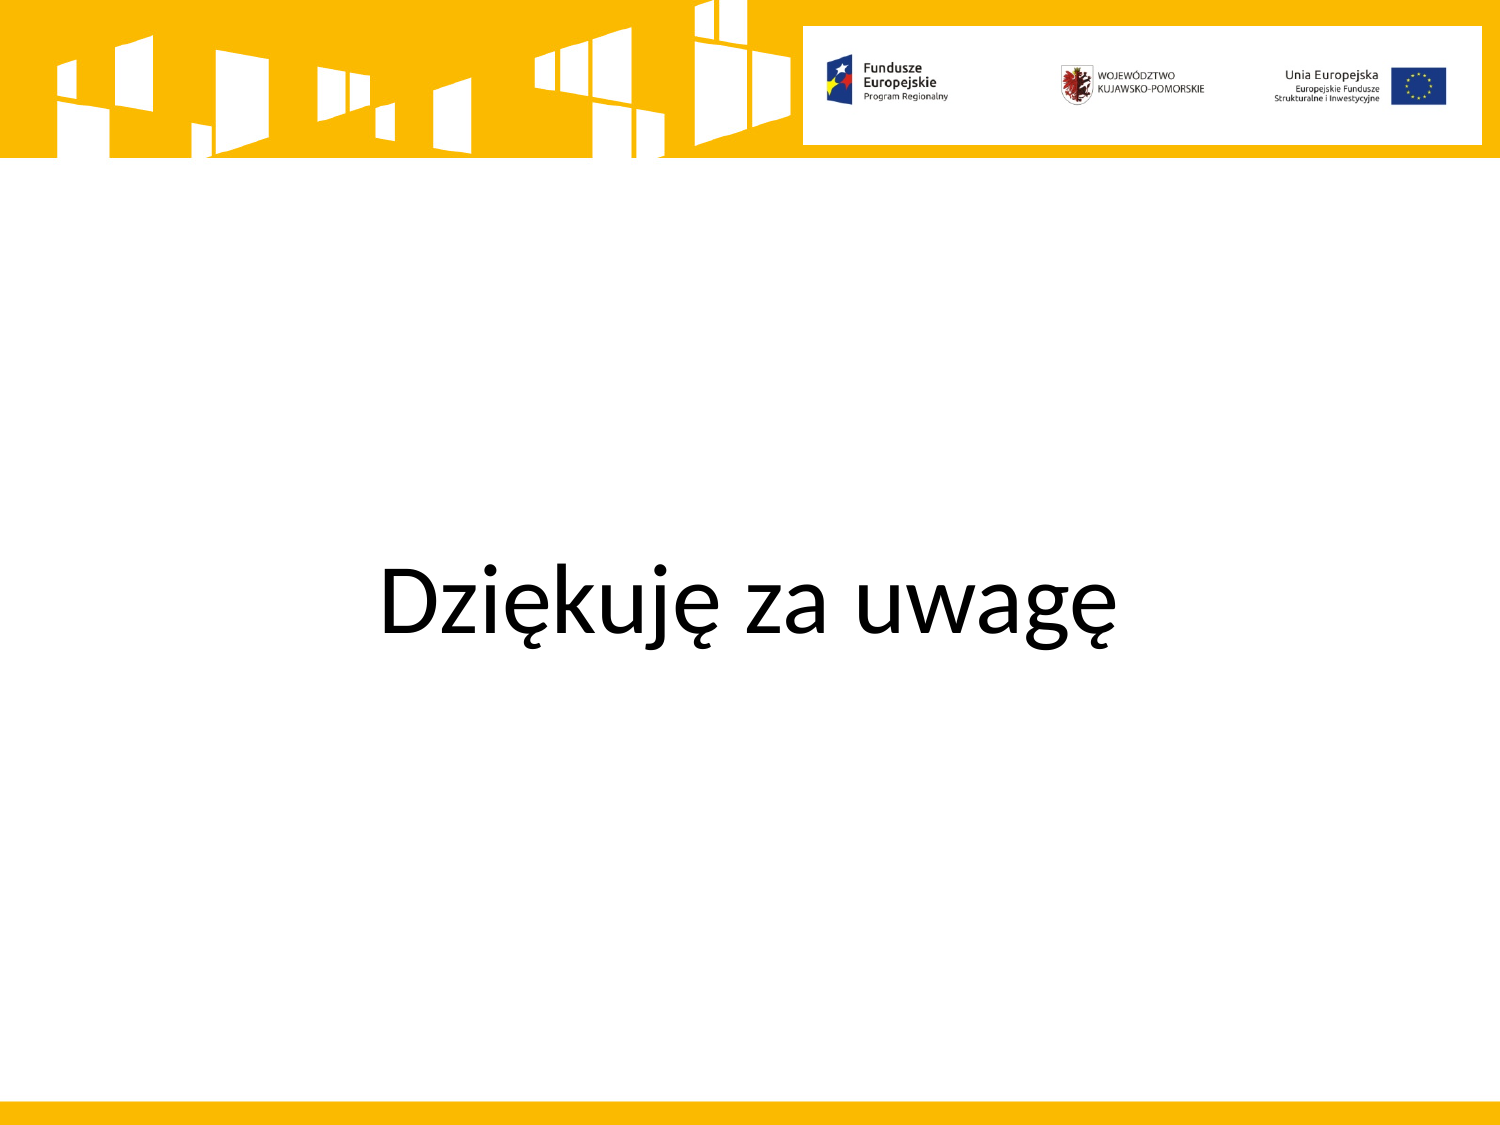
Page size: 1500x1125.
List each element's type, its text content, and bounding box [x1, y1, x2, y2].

list Dziękuję za uwagę [102, 234, 1397, 999]
picture [0, 0, 1500, 1125]
